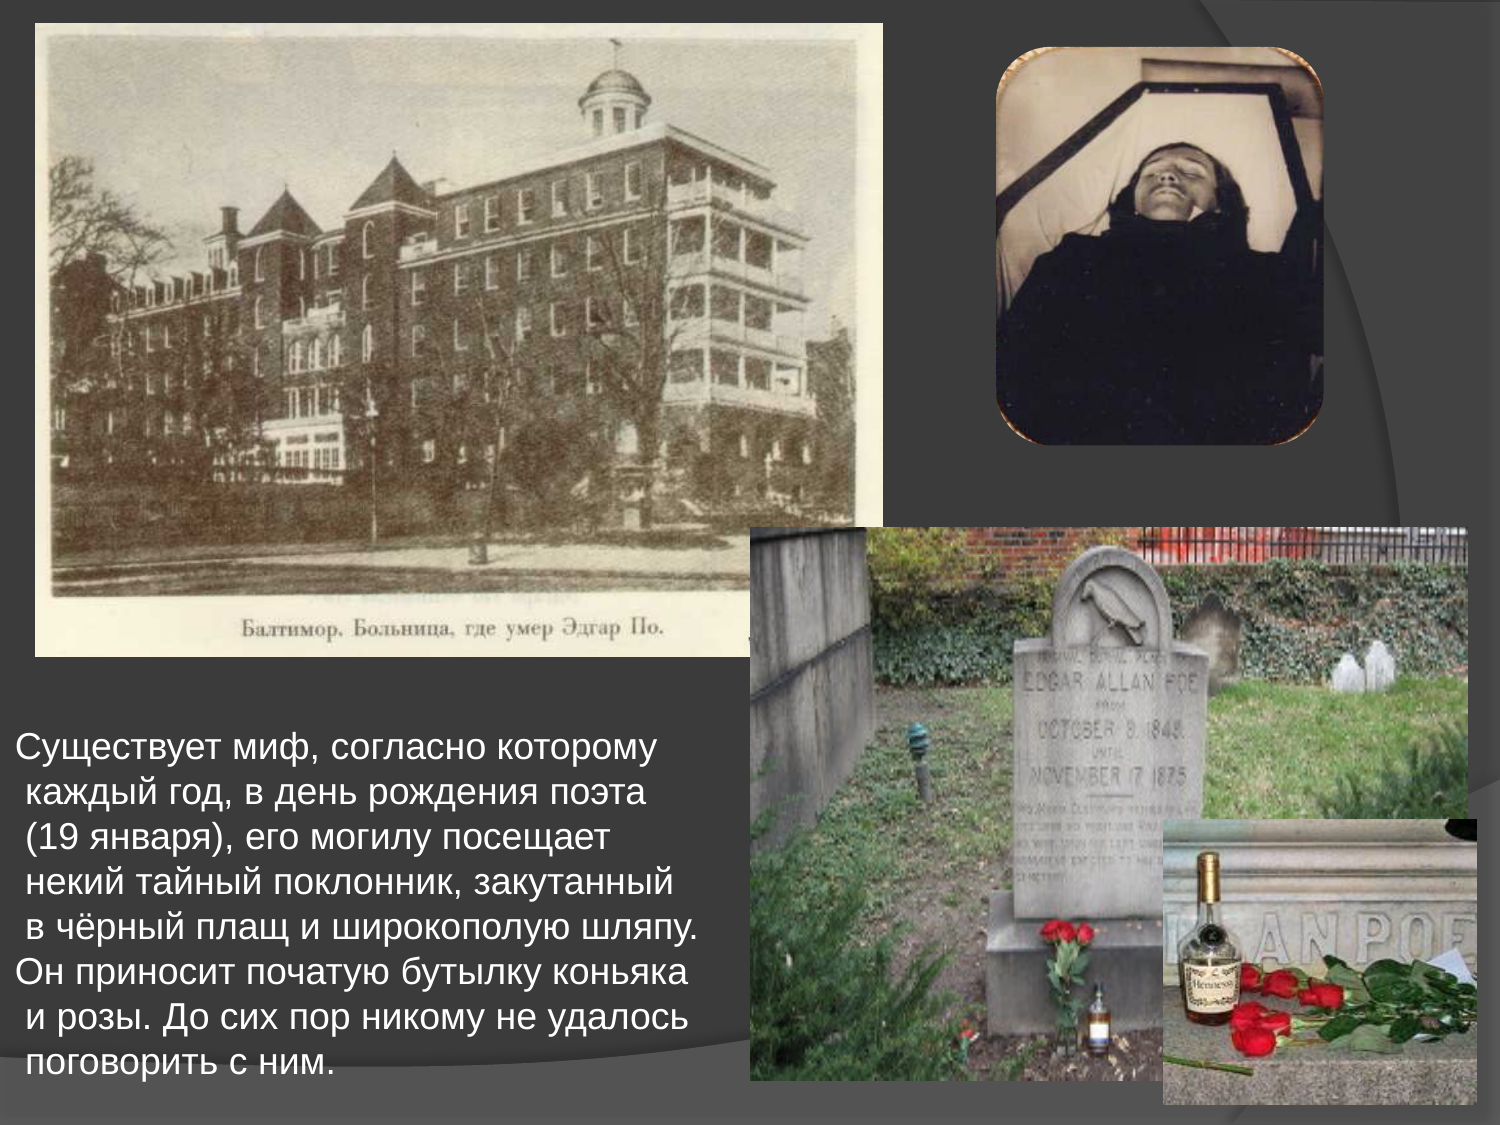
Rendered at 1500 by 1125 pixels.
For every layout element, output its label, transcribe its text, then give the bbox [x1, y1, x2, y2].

picture [34, 23, 883, 657]
picture [995, 46, 1324, 446]
picture [749, 527, 1468, 1081]
picture [1163, 819, 1477, 1105]
text_box Существует миф, согласно которому каждый год, в день рождения поэта (19 января), его могилу посещает некий тайный поклонник, закутанный в чёрный плащ и широкополую шляпу. Он приносит початую бутылку коньяка и розы. До сих пор никому не удалось поговорить с ним. [0, 714, 742, 1090]
